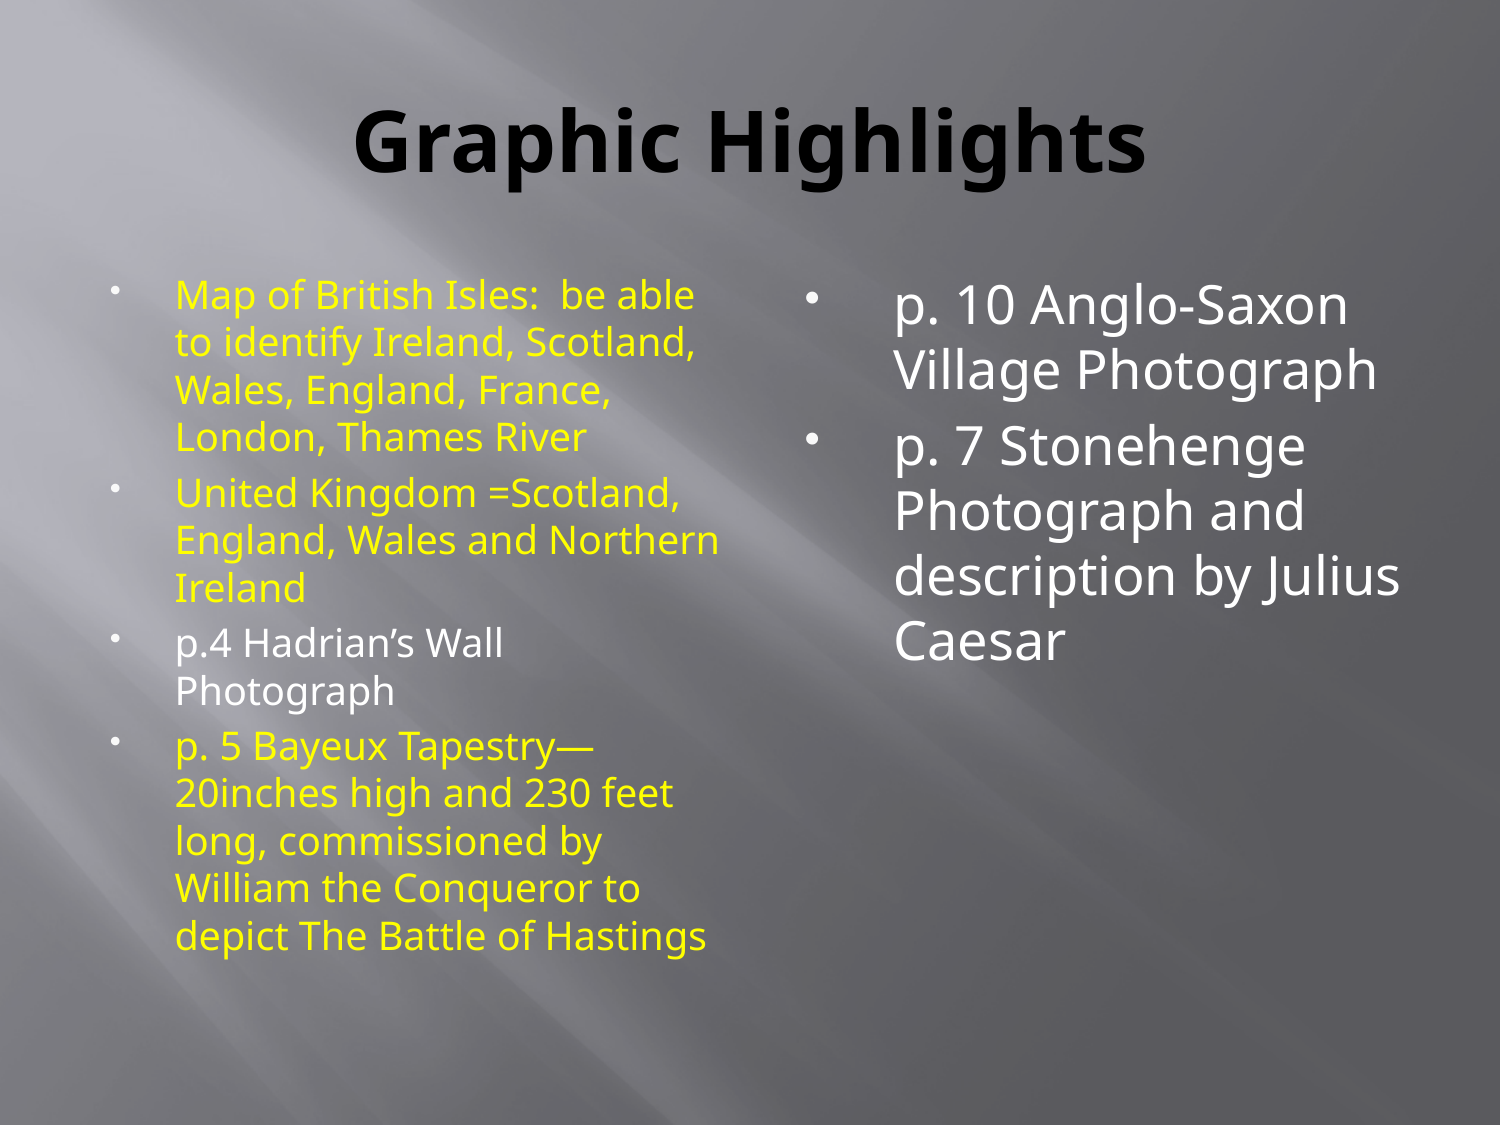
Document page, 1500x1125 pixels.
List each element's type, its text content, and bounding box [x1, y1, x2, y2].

title Graphic Highlights [75, 45, 1425, 233]
list Map of British Isles: be able to identify Ireland, Scotland, Wales, England, France, London, Thames River United Kingdom =Scotland, England, Wales and Northern Ireland p.4 Hadrian’s Wall Photograph p. 5 Bayeux Tapestry—20inches high and 230 feet long, commissioned by William the Conqueror to depict The Battle of Hastings [75, 262, 738, 1005]
list p. 10 Anglo-Saxon Village Photograph p. 7 Stonehenge Photograph and description by Julius Caesar [762, 262, 1425, 1005]
